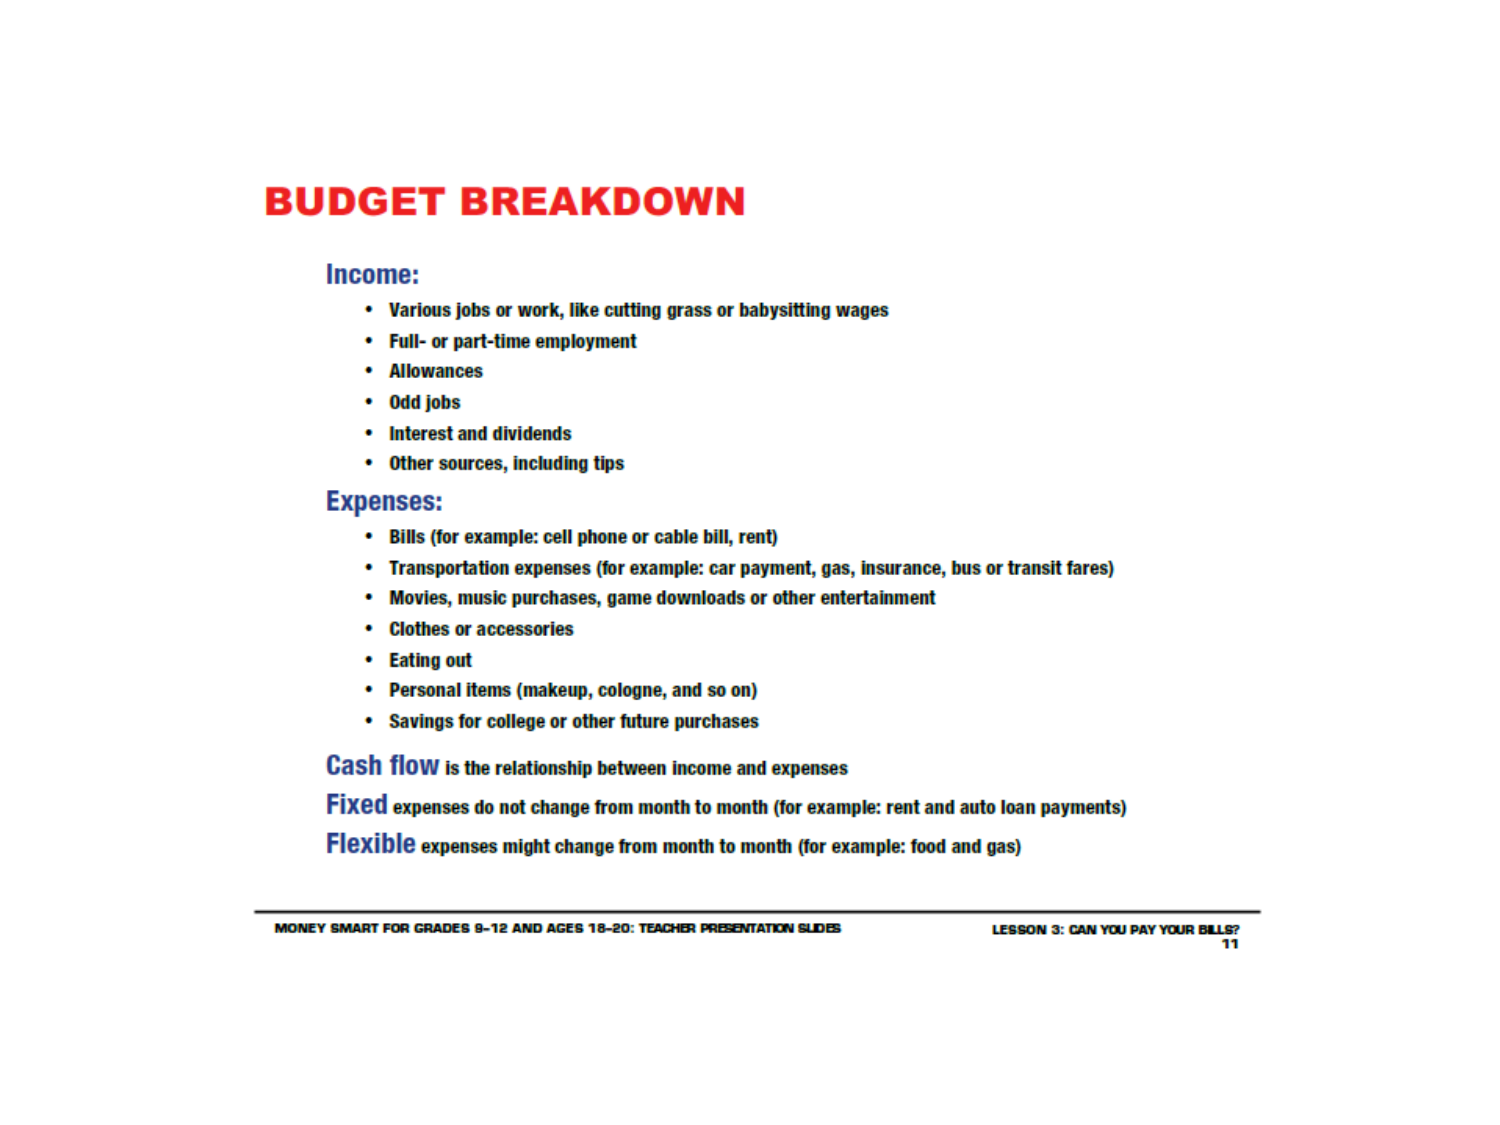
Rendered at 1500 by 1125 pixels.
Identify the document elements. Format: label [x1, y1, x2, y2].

picture [218, 145, 1282, 980]
